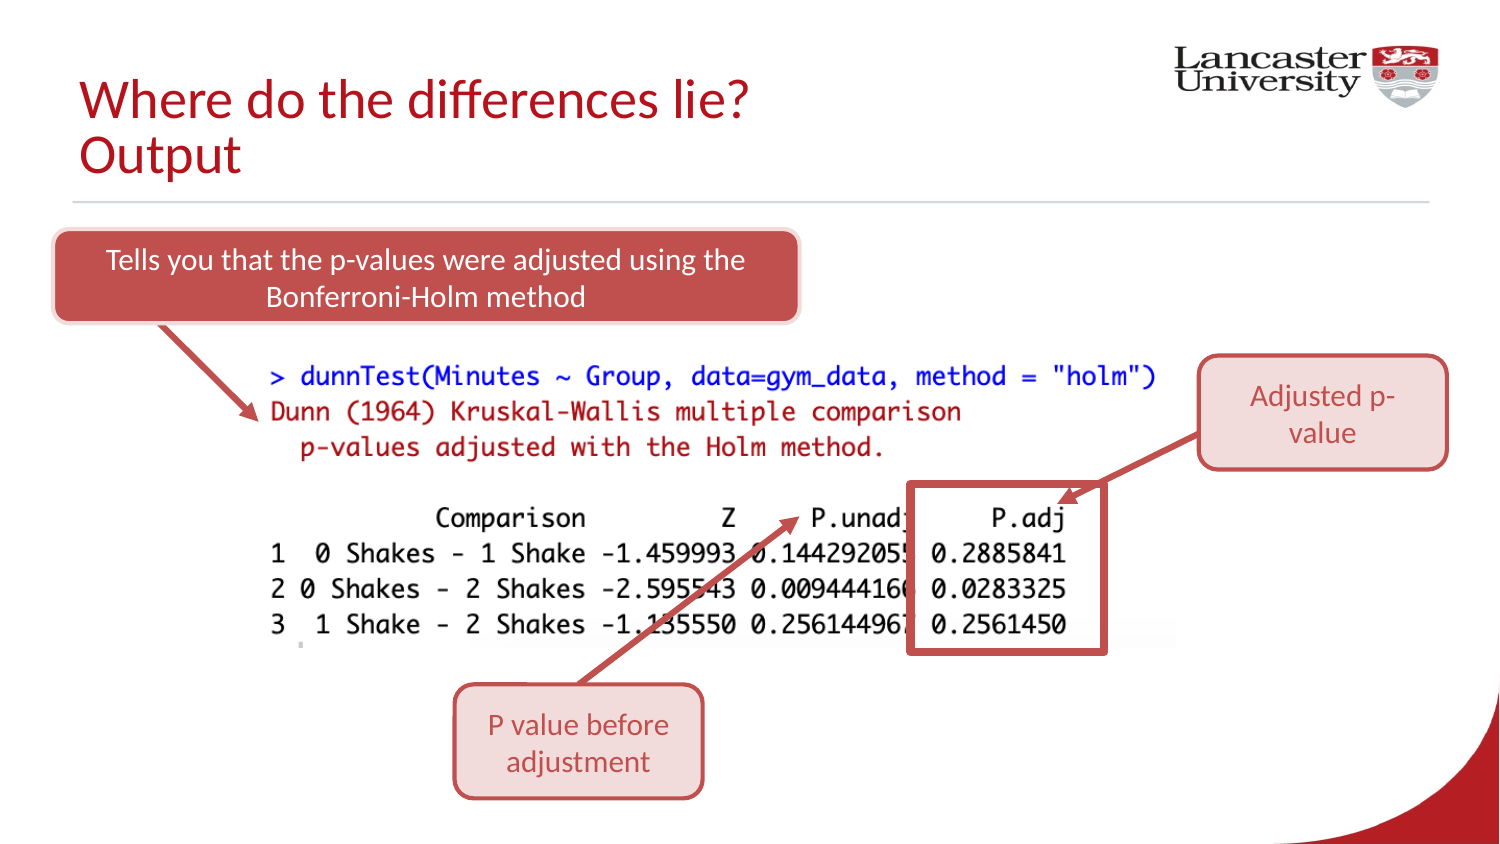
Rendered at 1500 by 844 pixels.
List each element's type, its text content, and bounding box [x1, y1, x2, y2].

picture [0, 0, 1500, 844]
title Where do the differences lie? Output [64, 67, 1176, 210]
text_box P value before adjustment [452, 682, 705, 801]
text_box Adjusted p-value [1196, 353, 1449, 472]
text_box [159, 322, 259, 423]
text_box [578, 516, 800, 685]
text_box Tells you that the p-values were adjusted using the Bonferroni-Holm method [50, 226, 802, 326]
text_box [1056, 433, 1200, 505]
